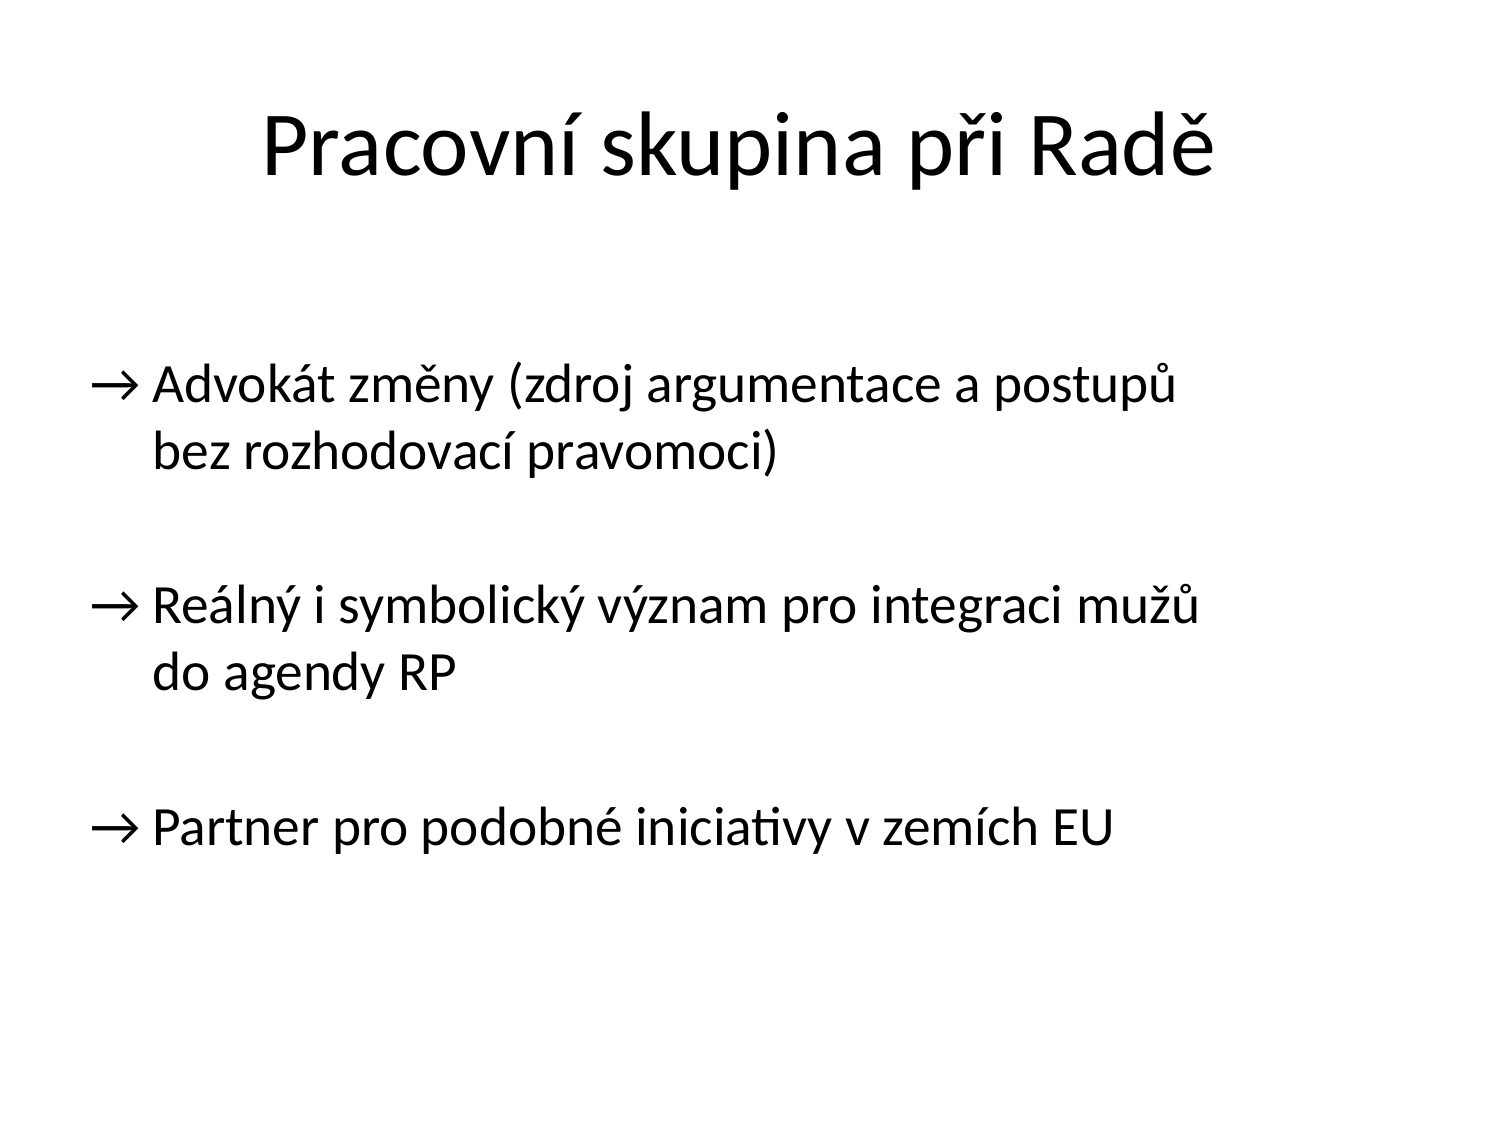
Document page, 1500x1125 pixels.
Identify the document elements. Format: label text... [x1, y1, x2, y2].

list → Advokát změny (zdroj argumentace a postupů bez rozhodovací pravomoci) → Reálný i symbolický význam pro integraci mužů do agendy RP → Partner pro podobné iniciativy v zemích EU [75, 262, 1425, 1005]
title Pracovní skupina při Radě [75, 45, 1425, 233]
